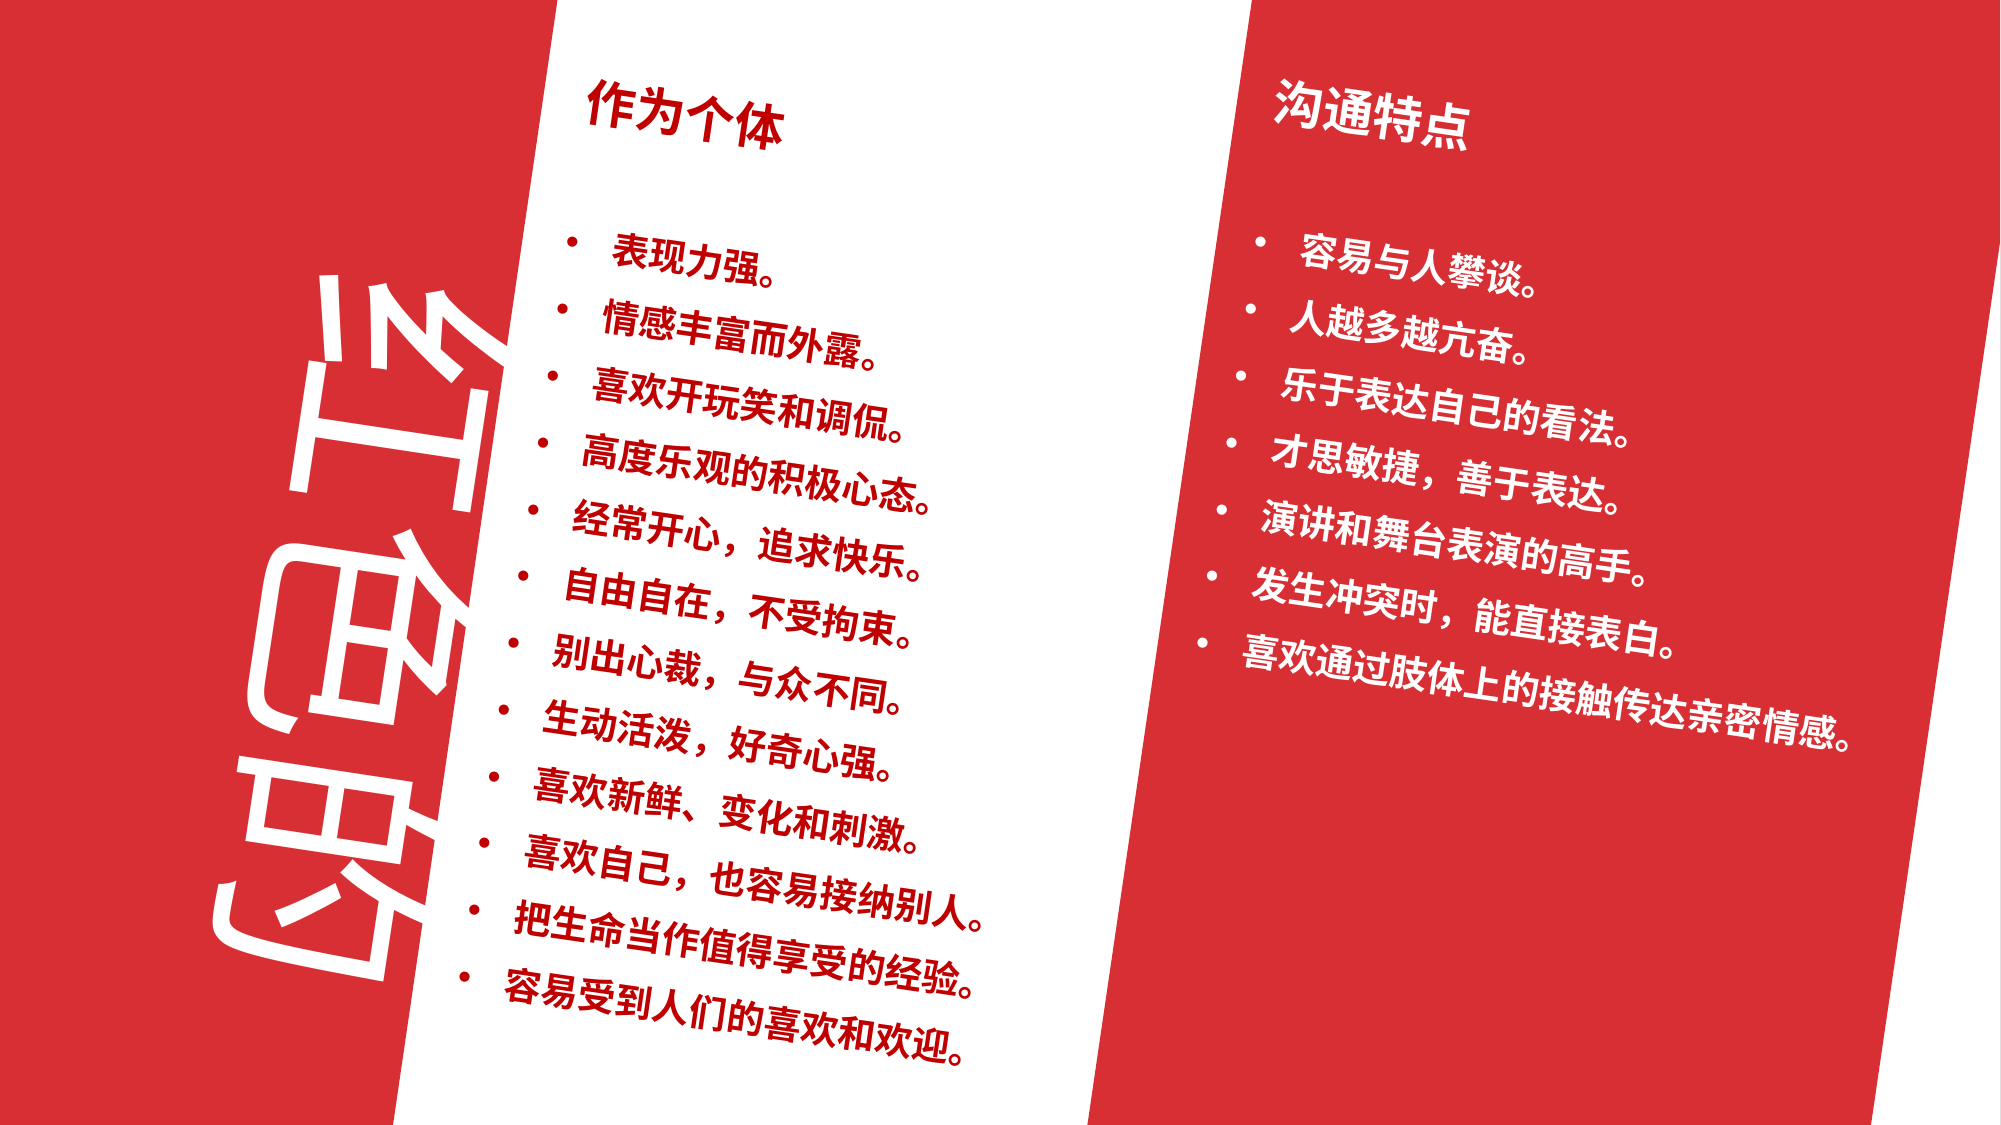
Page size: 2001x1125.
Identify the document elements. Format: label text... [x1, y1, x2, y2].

text_box [0, 0, 559, 1125]
text_box [1873, 257, 2000, 1125]
text_box 作为个体 表现力强。 情感丰富而外露。 喜欢开玩笑和调侃。 高度乐观的积极心态。 经常开心，追求快乐。 自由自在，不受拘束。 别出心裁，与众不同。 生动活泼，好奇心强。 喜欢新鲜、变化和刺激。 喜欢自己，也容易接纳别人。 把生命当作值得享受的经验。 容易受到人们的喜欢和欢迎。 [439, 31, 1167, 1089]
text_box [395, 0, 1250, 1125]
text_box 沟通特点 容易与人攀谈。 人越多越亢奋。 乐于表达自己的看法。 才思敏捷，善于表达。 演讲和舞台表演的高手。 发生冲突时，能直接表白。 喜欢通过肢体上的接触传达亲密情感。 [1177, 31, 2000, 777]
text_box 红色的 [132, 238, 544, 1105]
text_box [1086, 0, 2000, 1125]
